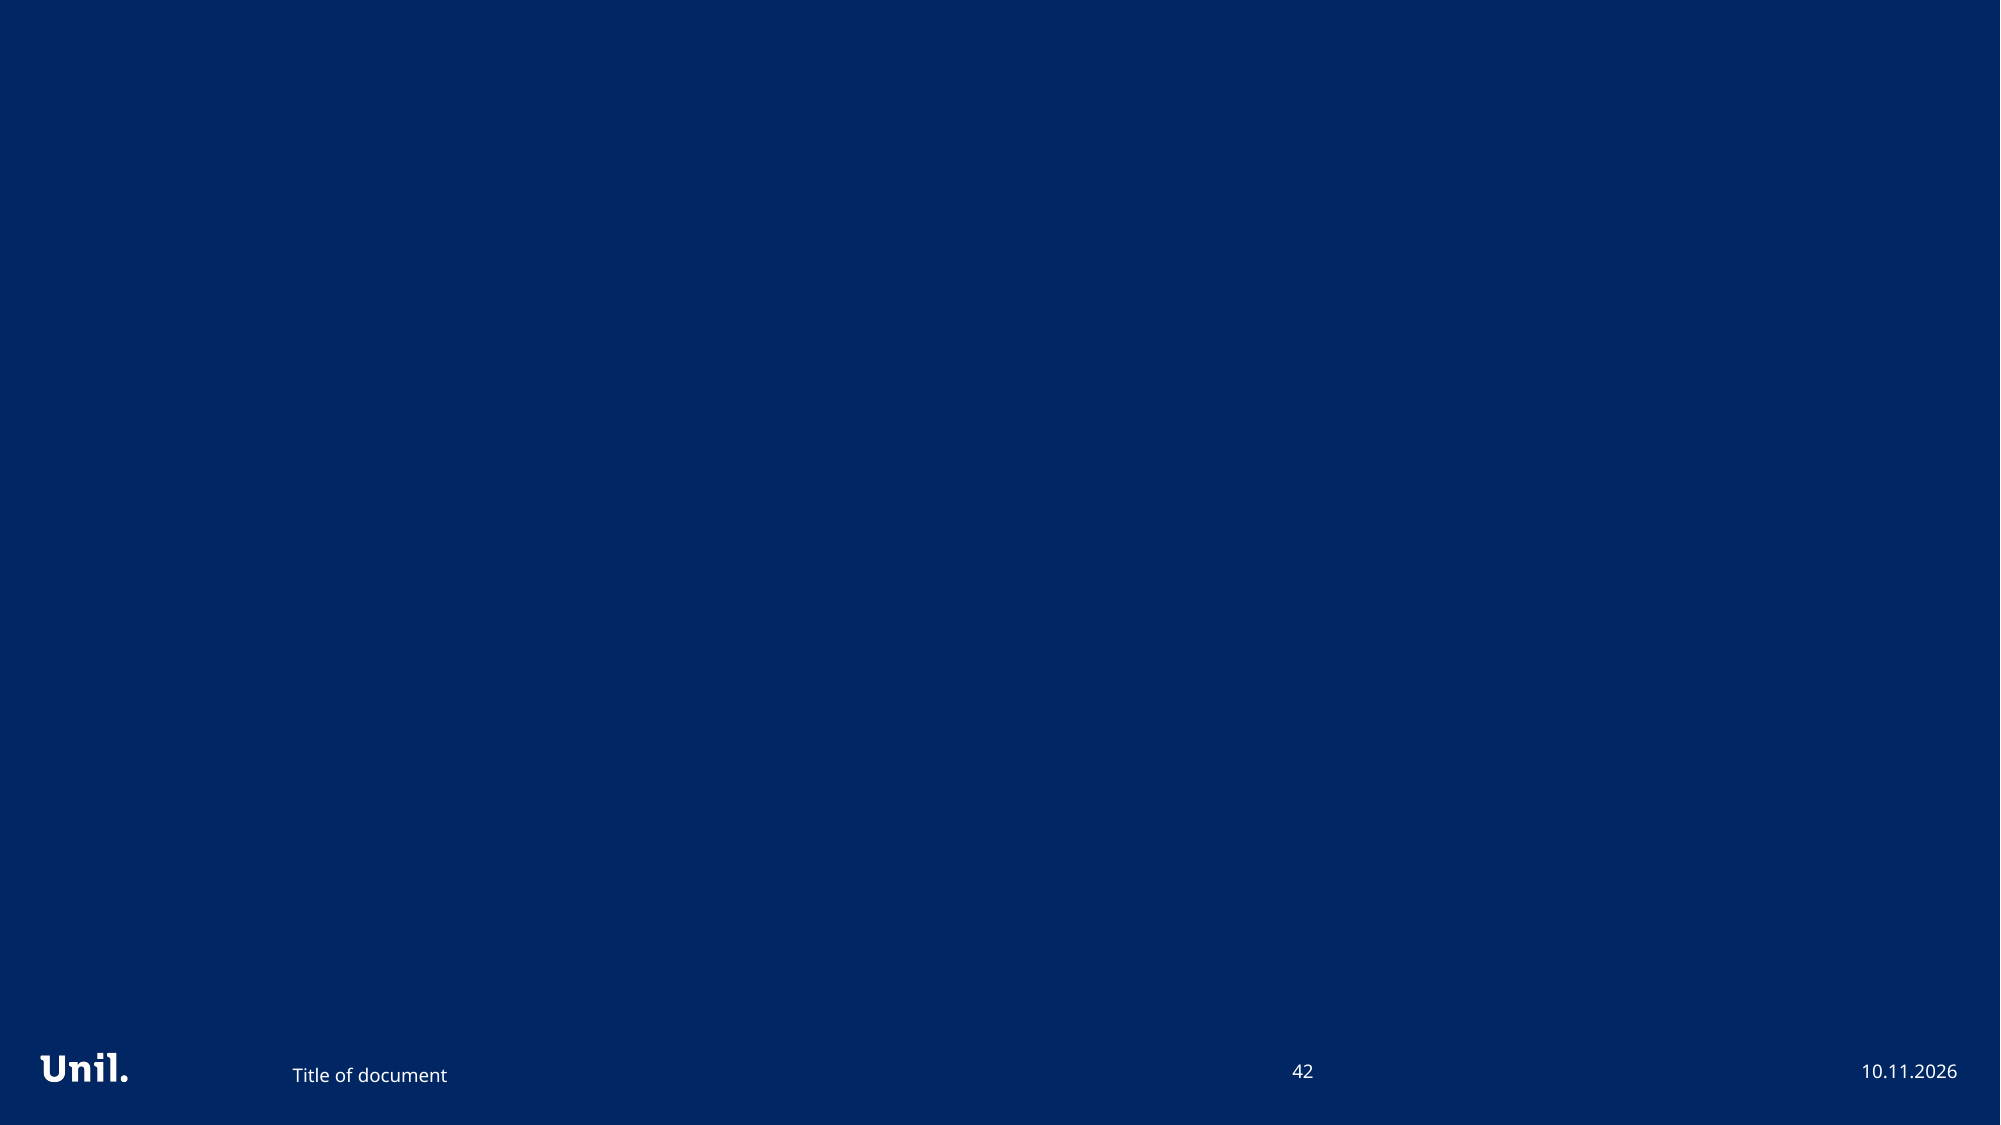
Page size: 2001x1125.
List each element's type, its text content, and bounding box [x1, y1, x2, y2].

footer Title of document [292, 1011, 1048, 1087]
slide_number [1789, 1026, 1958, 1086]
picture [27, 1042, 141, 1095]
slide_number 42 [1250, 1037, 1355, 1086]
